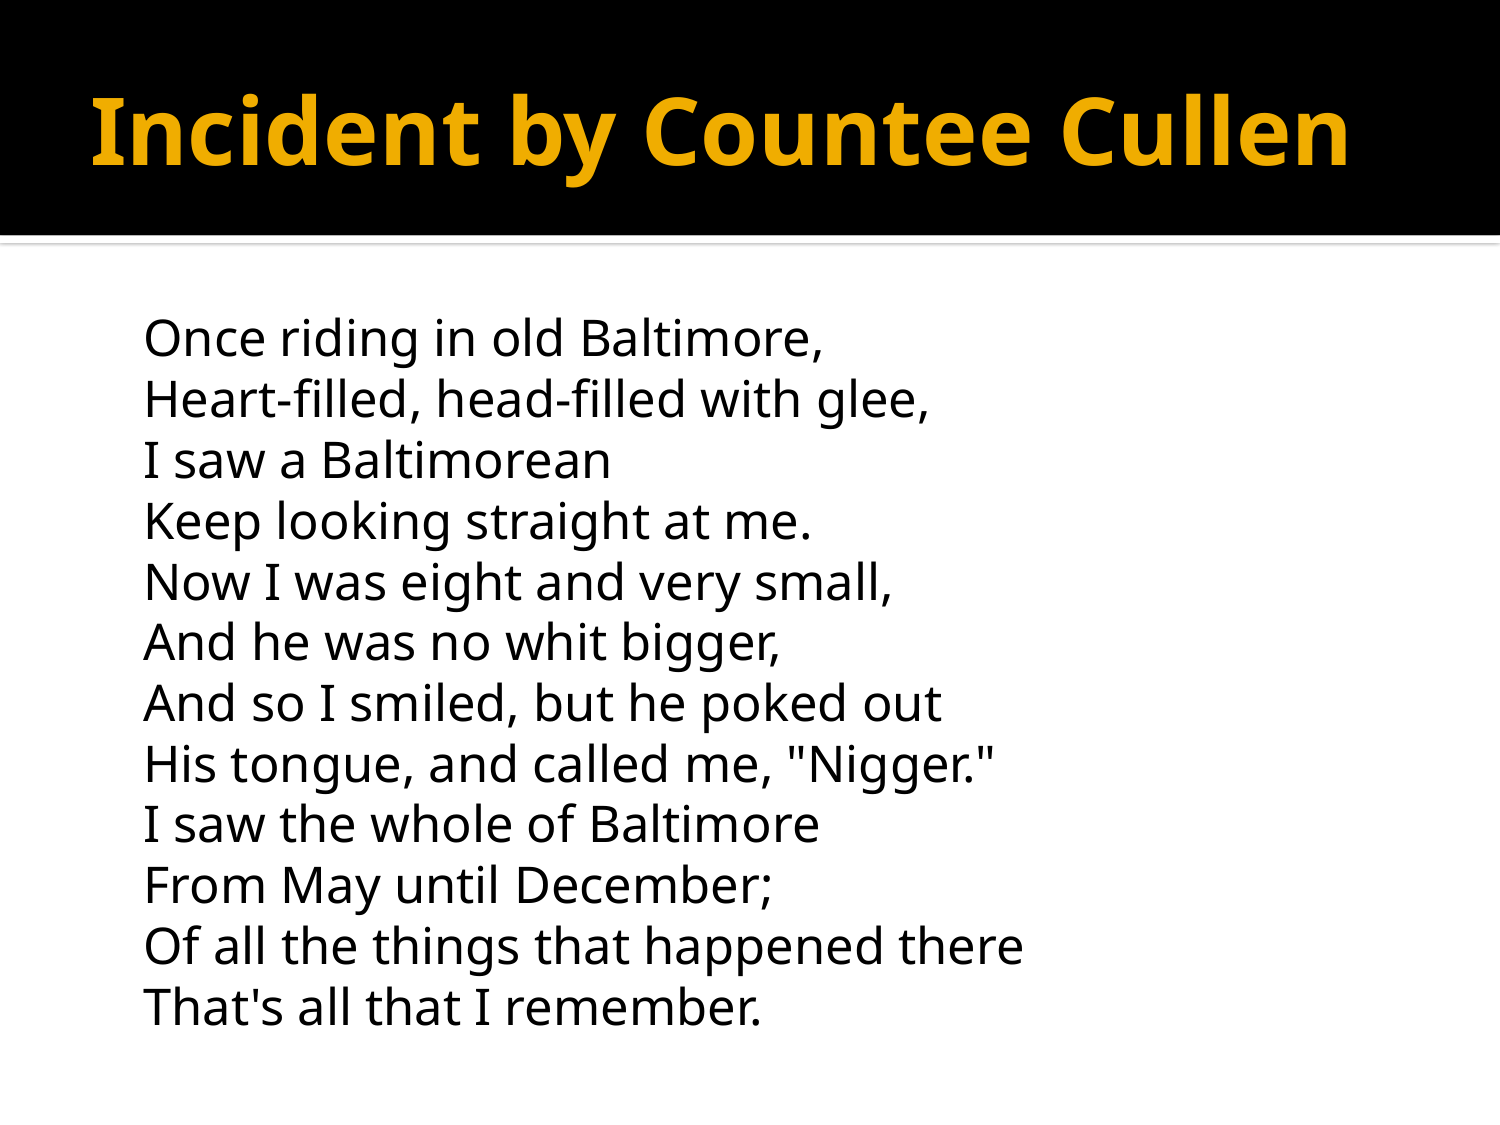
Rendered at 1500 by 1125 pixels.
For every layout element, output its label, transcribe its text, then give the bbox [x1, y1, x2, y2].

title Incident by Countee Cullen [75, 25, 1425, 231]
list Once riding in old Baltimore, Heart-filled, head-filled with glee, I saw a Baltimorean Keep looking straight at me. Now I was eight and very small, And he was no whit bigger, And so I smiled, but he poked out His tongue, and called me, "Nigger." I saw the whole of Baltimore From May until December; Of all the things that happened there That's all that I remember. [75, 291, 1425, 1050]
